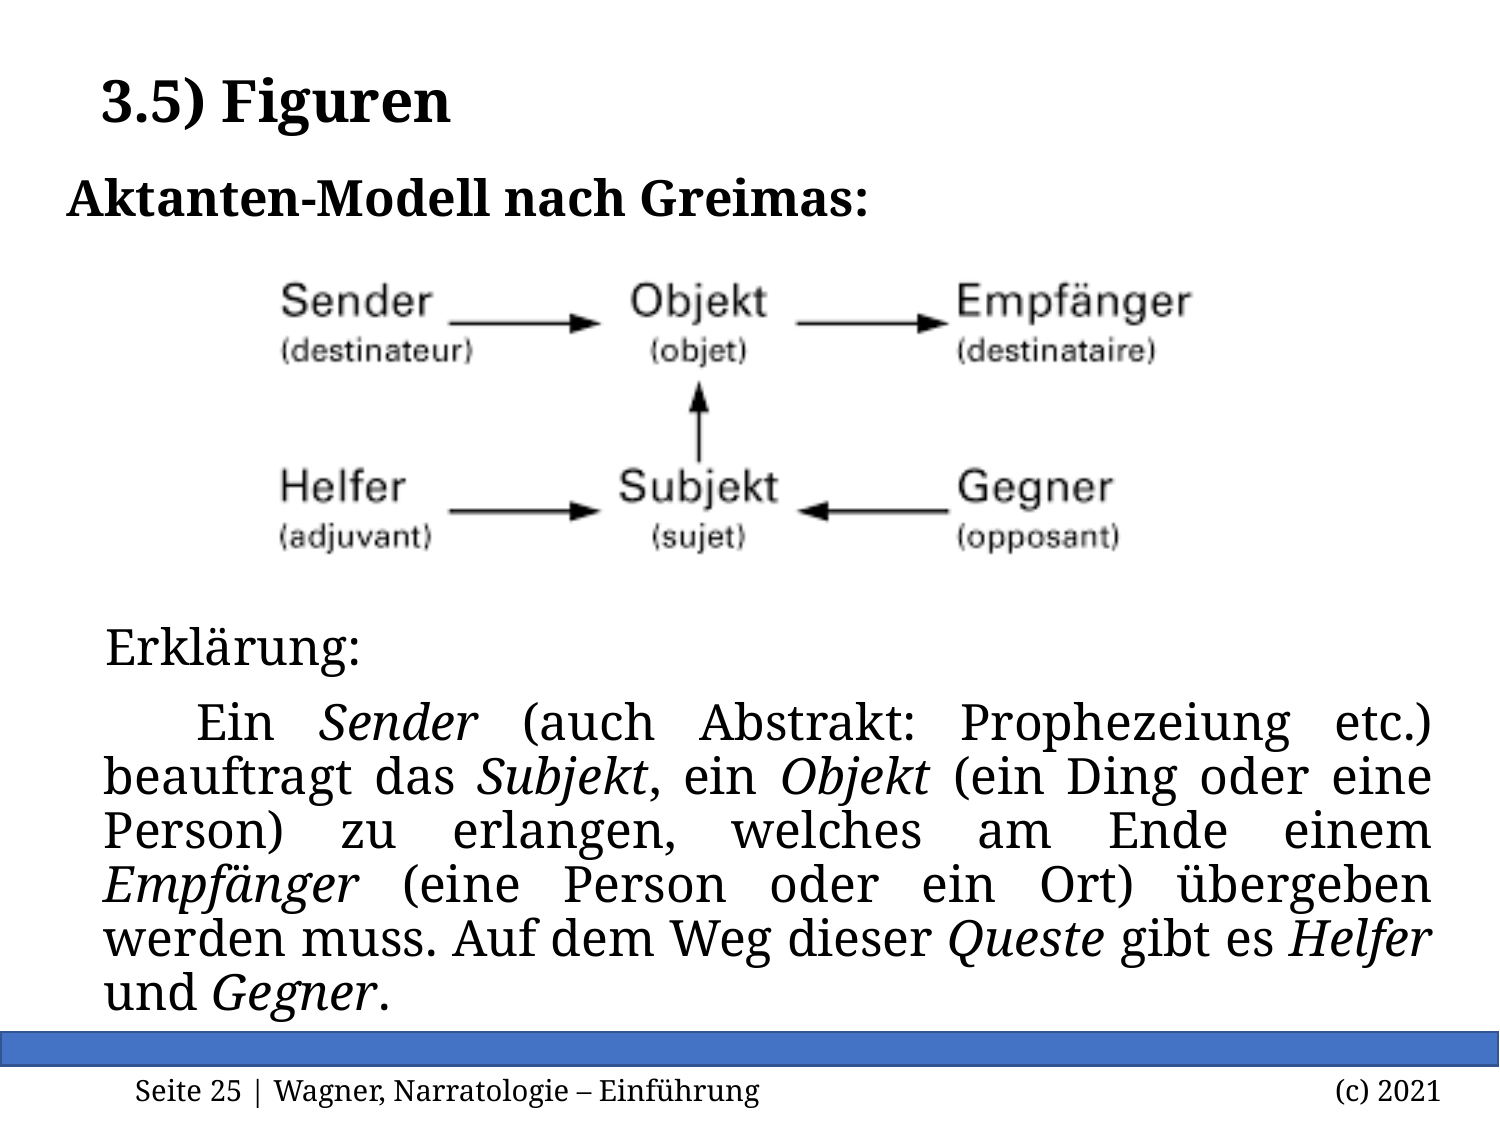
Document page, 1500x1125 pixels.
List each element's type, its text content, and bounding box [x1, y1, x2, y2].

text_box [0, 1031, 51, 1067]
text_box Seite <Foliennummer> | Wagner, Narratologie – Einführung (c) 2021 [120, 1064, 1500, 1120]
title 3.5) Figuren [101, 42, 1399, 164]
text_box Aktanten-Modell nach Greimas: Erklärung: Ein Sender (auch Abstrakt: Prophezeiung etc.) beauftragt das Subjekt, ein Objekt (ein Ding oder eine Person) zu erlangen, welches am Ende einem Empfänger (eine Person oder ein Ort) übergeben werden muss. Auf dem Weg dieser Queste gibt es Helfer und Gegner. [51, 166, 1449, 1076]
picture [234, 223, 1202, 627]
text_box [1449, 1031, 1499, 1064]
